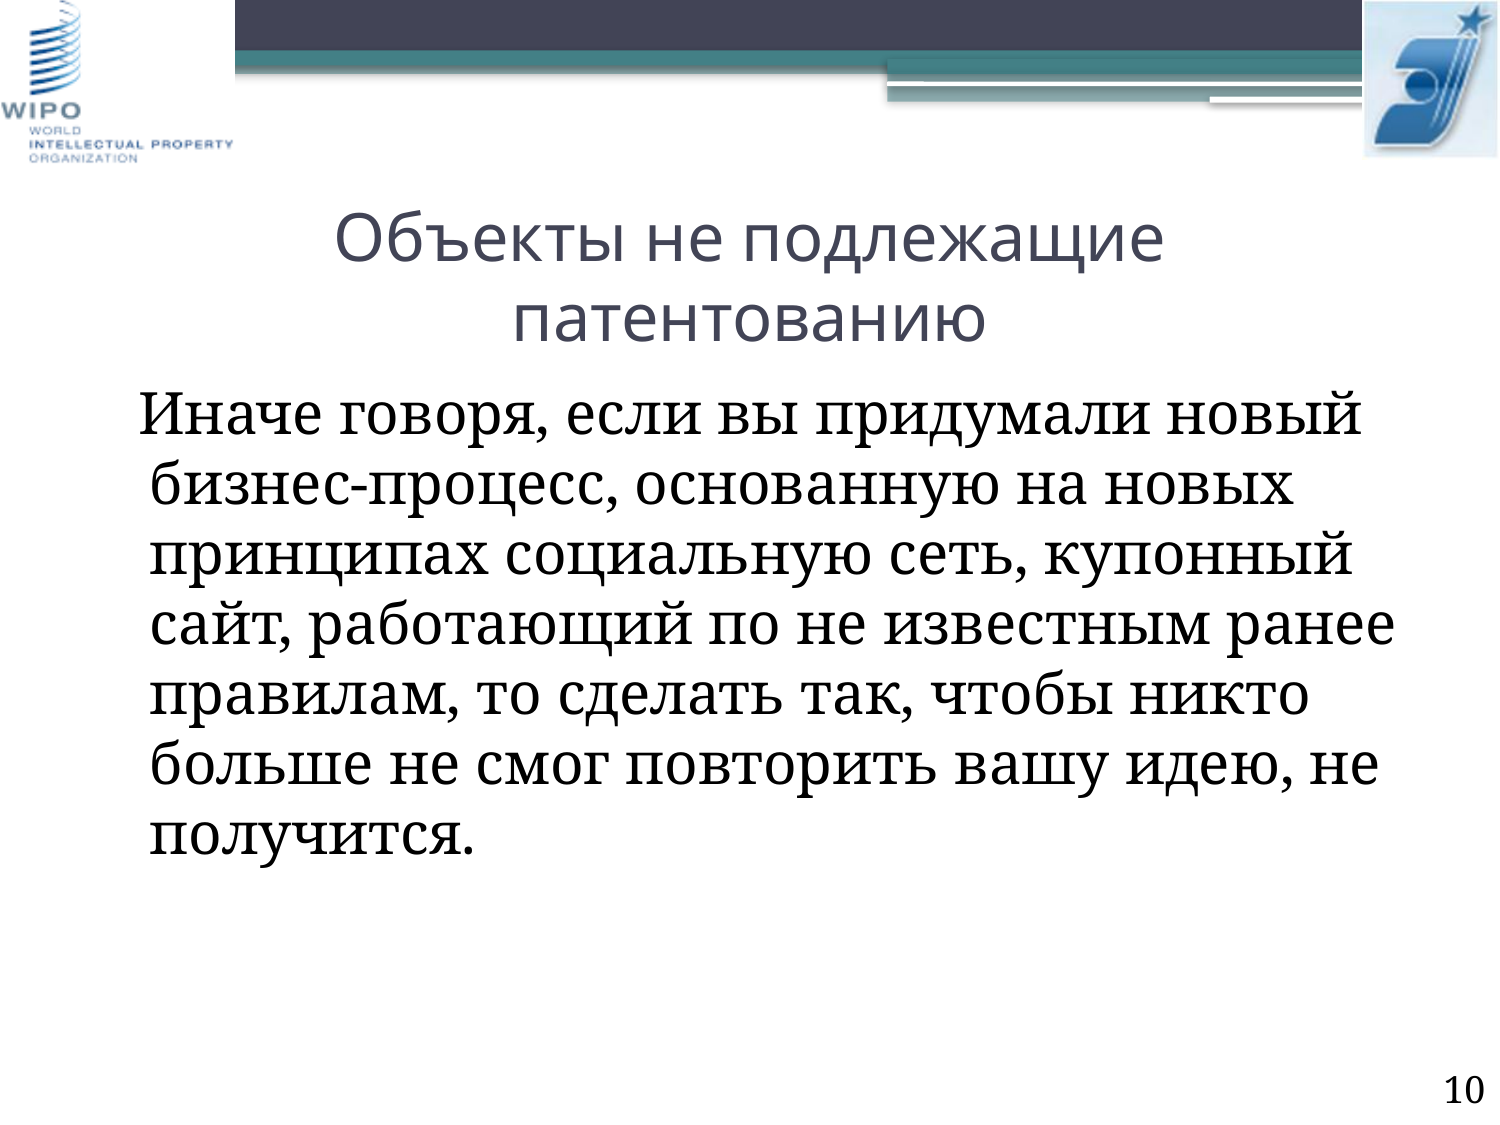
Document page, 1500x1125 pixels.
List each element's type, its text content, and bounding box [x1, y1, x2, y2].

title Объекты не подлежащие патентованию [75, 187, 1425, 363]
picture [0, 0, 235, 166]
slide_number 10 [1374, 1065, 1500, 1125]
picture [1362, 0, 1500, 161]
list Иначе говоря, если вы придумали новый бизнес-процесс, основанную на новых принципах социальную сеть, купонный сайт, работающий по не известным ранее правилам, то сделать так, чтобы никто больше не смог повторить вашу идею, не получится. [75, 368, 1425, 1079]
